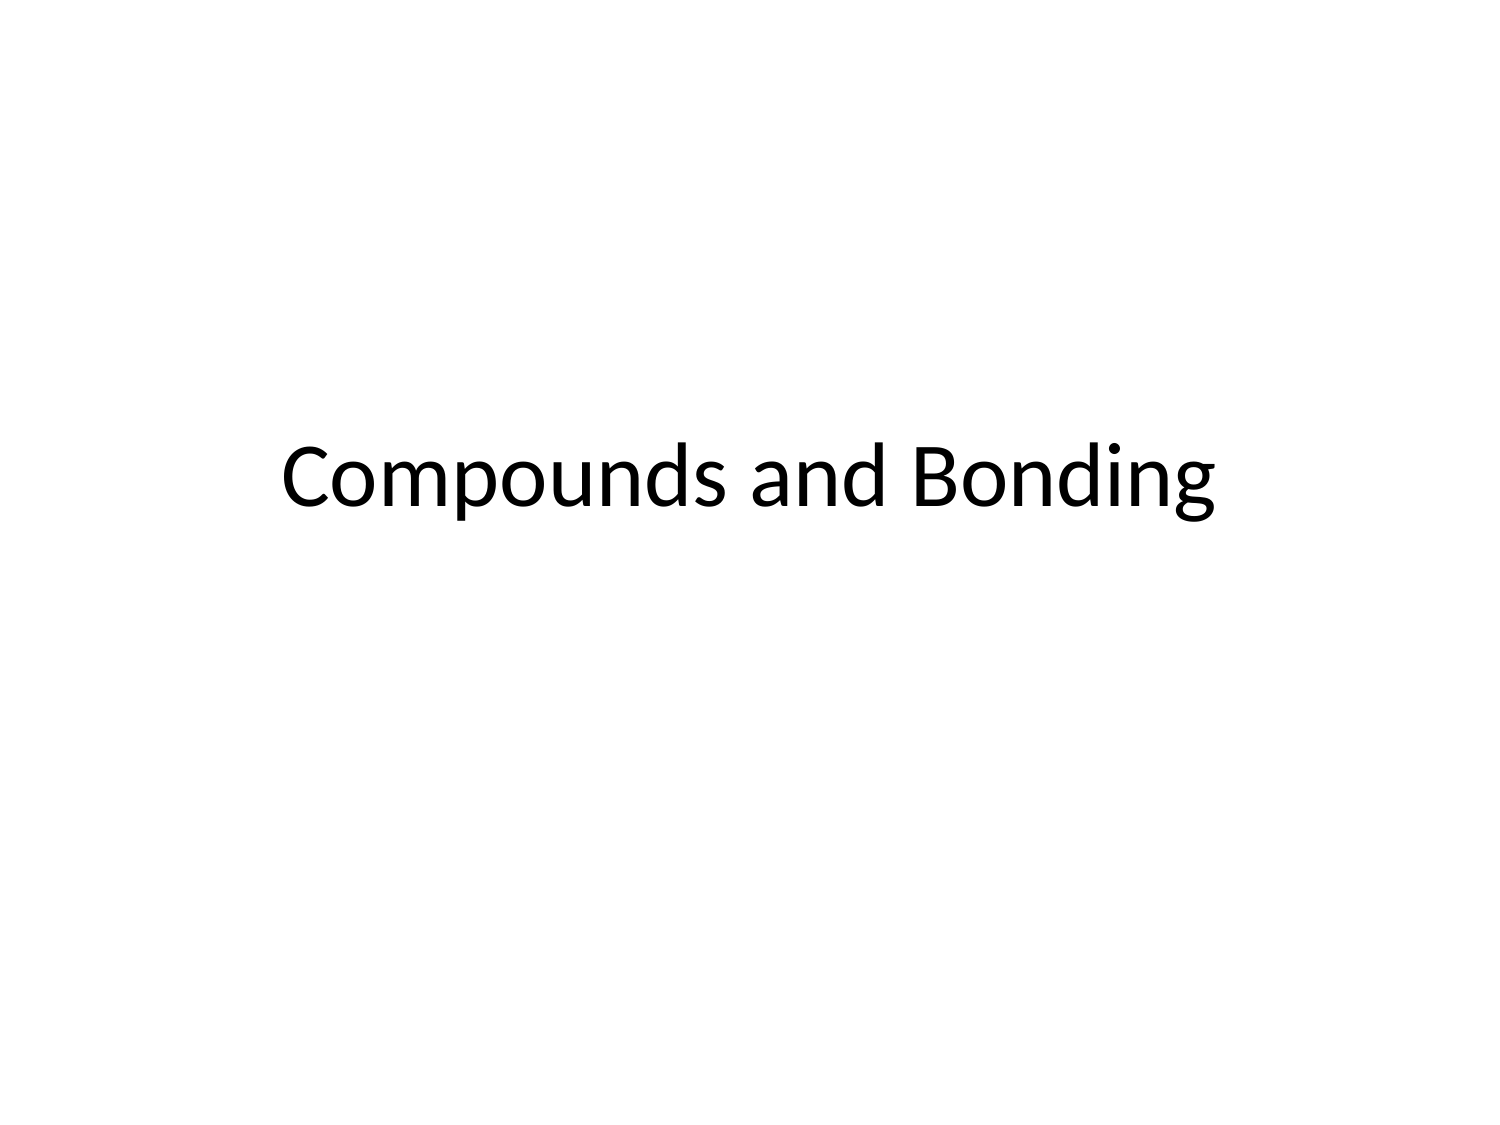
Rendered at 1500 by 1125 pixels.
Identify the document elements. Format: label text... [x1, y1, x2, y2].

title Compounds and Bonding [112, 349, 1388, 591]
